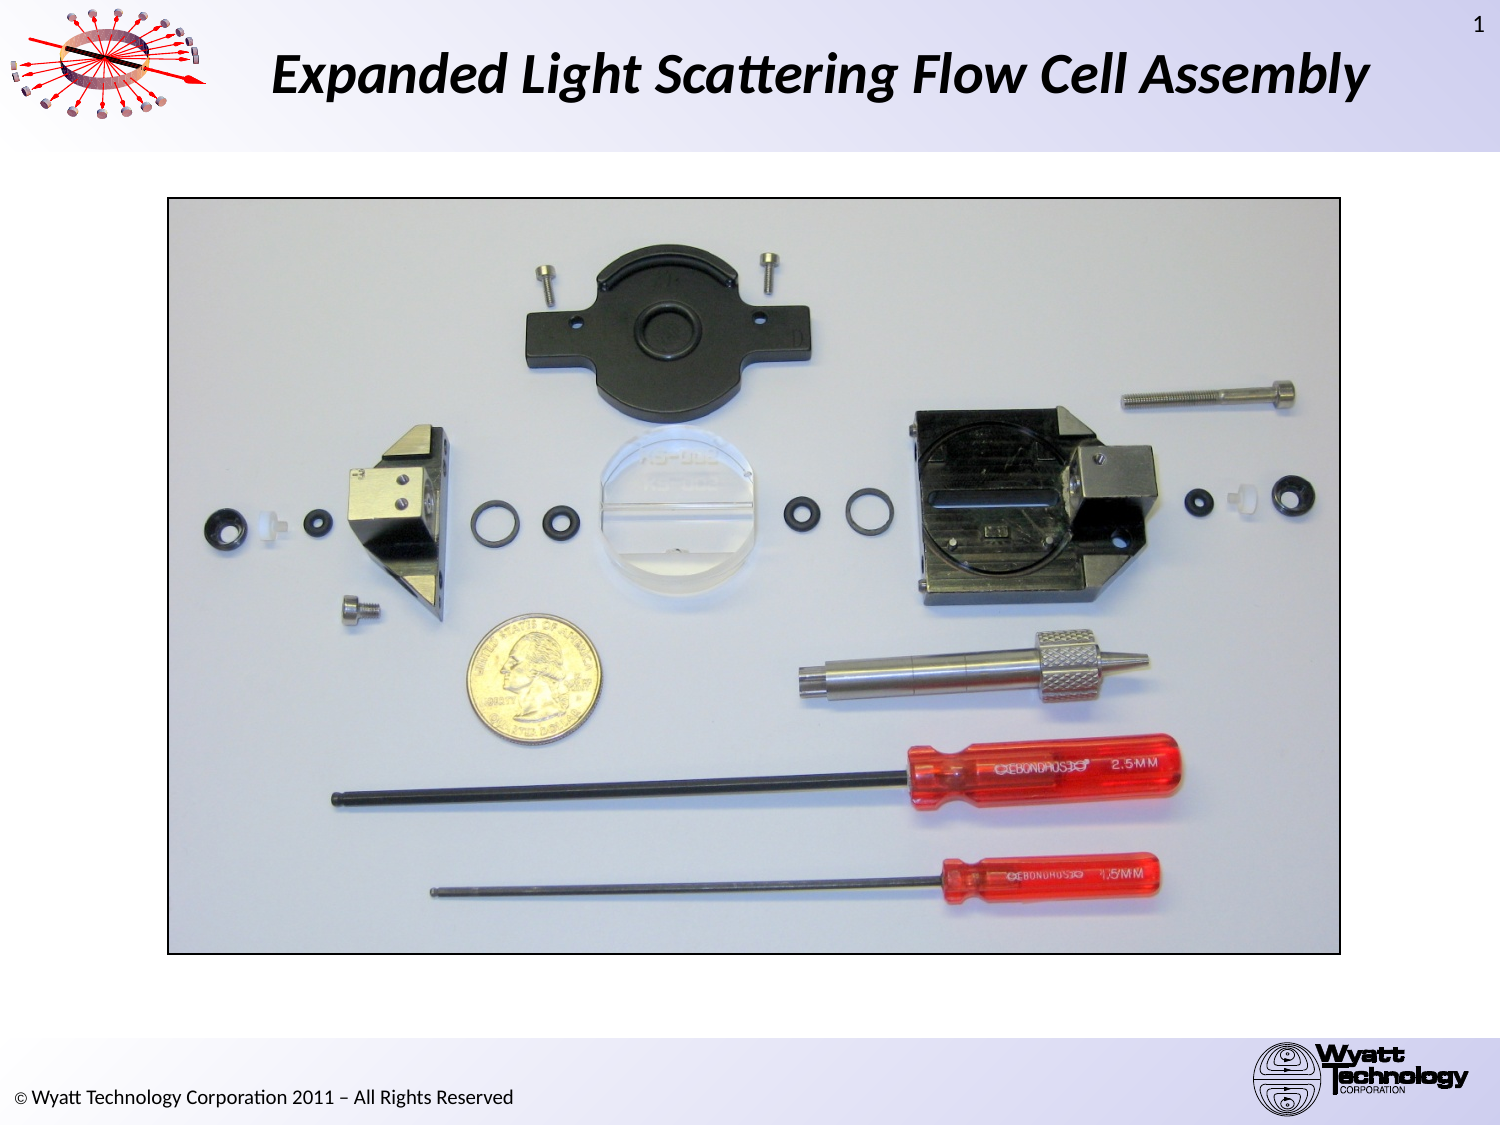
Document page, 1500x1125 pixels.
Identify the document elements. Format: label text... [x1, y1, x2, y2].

picture [168, 198, 1340, 954]
title Expanded Light Scattering Flow Cell Assembly [217, 23, 1424, 118]
